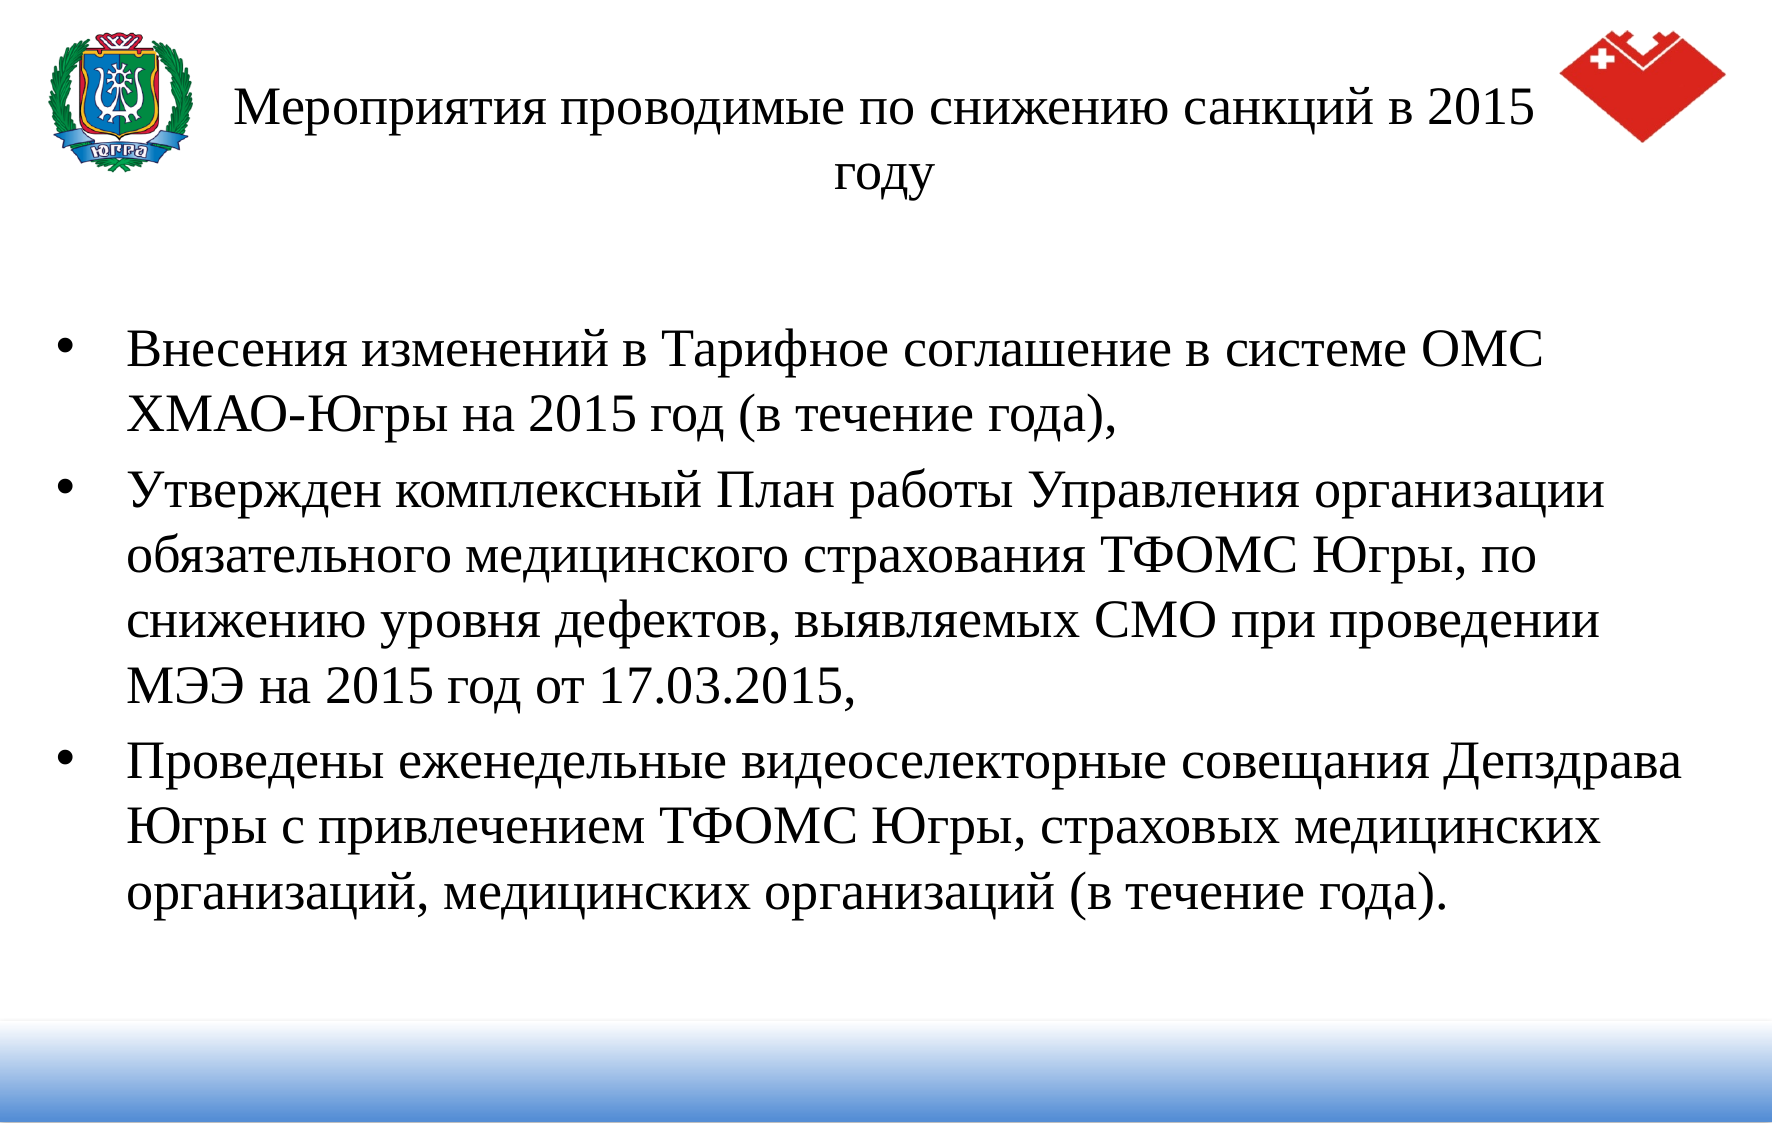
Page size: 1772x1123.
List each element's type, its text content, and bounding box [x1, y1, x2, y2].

title Мероприятия проводимые по снижению санкций в 2015 году [180, 56, 1590, 214]
subtitle Внесения изменений в Тарифное соглашение в системе ОМС ХМАО-Югры на 2015 год (в течение года), Утвержден комплексный План работы Управления организации обязательного медицинского страхования ТФОМС Югры, по снижению уровня дефектов, выявляемых СМО при проведении МЭЭ на 2015 год от 17.03.2015, Проведены еженедельные видеоселекторные совещания Депздрава Югры с привлечением ТФОМС Югры, страховых медицинских организаций, медицинских организаций (в течение года). [41, 229, 1745, 1058]
picture [48, 30, 193, 173]
picture [1555, 30, 1730, 145]
